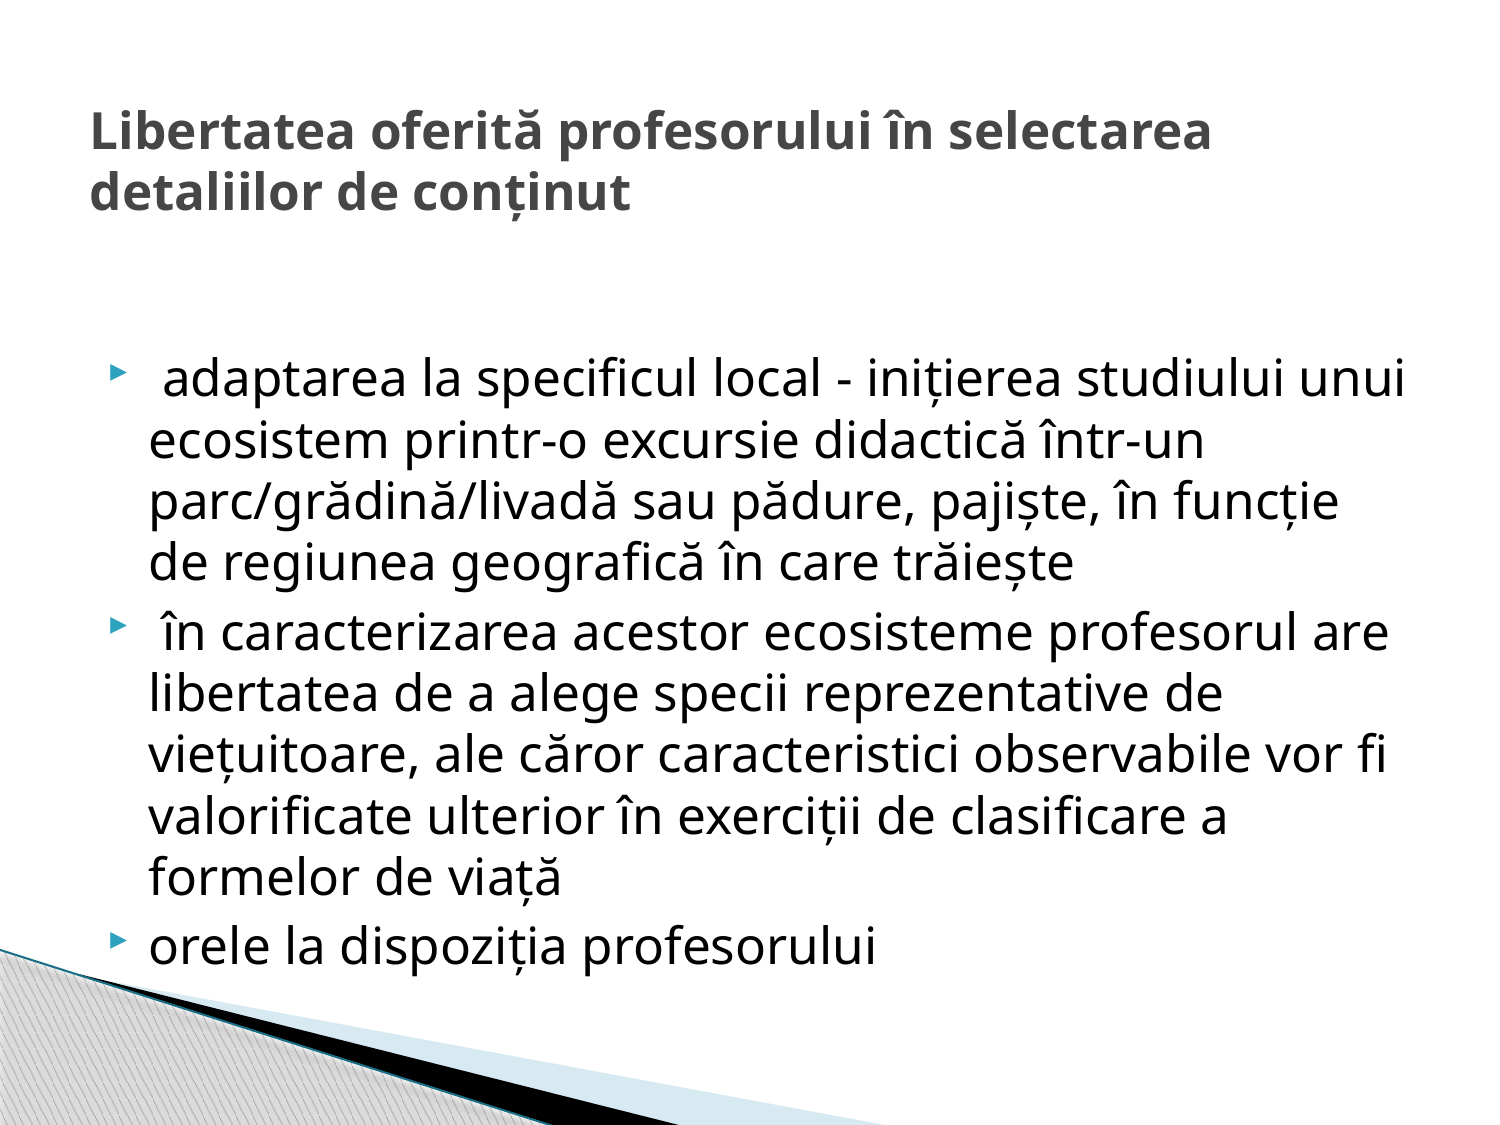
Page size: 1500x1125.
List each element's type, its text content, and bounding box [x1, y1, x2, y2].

title Libertatea oferită profesorului în selectarea detaliilor de conținut [75, 90, 1425, 291]
list adaptarea la specificul local - inițierea studiului unui ecosistem printr-o excursie didactică într-un parc/grădină/livadă sau pădure, pajiște, în funcție de regiunea geografică în care trăiește în caracterizarea acestor ecosisteme profesorul are libertatea de a alege specii reprezentative de viețuitoare, ale căror caracteristici observabile vor fi valorificate ulterior în exerciții de clasificare a formelor de viață orele la dispoziția profesorului [75, 338, 1425, 986]
